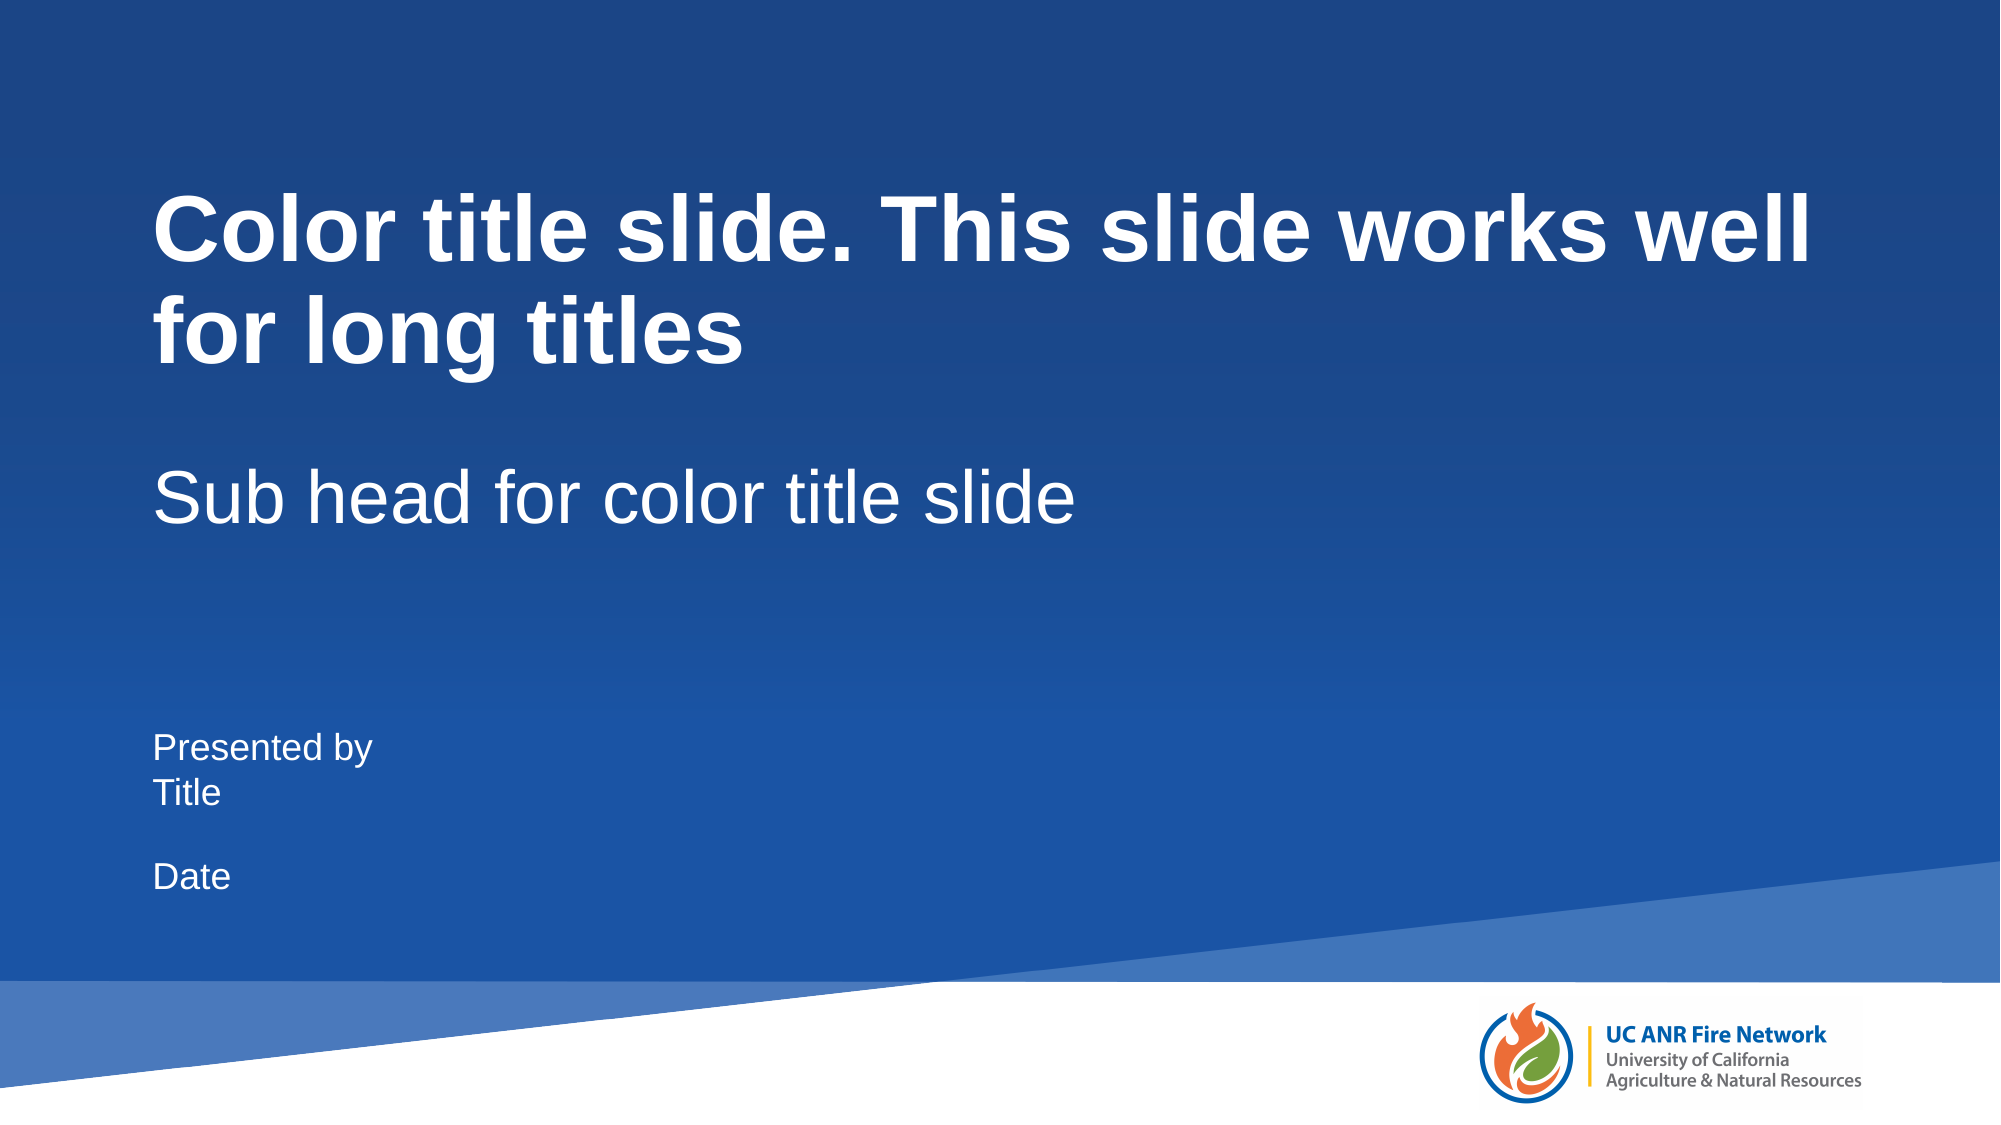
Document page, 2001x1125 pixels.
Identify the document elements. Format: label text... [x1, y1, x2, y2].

list Date [137, 849, 607, 937]
list Sub head for color title slide [137, 451, 1494, 583]
list Presented by Title [137, 715, 698, 824]
title Color title slide. This slide works well for long titles [137, 173, 1863, 391]
picture [0, 0, 2000, 1125]
